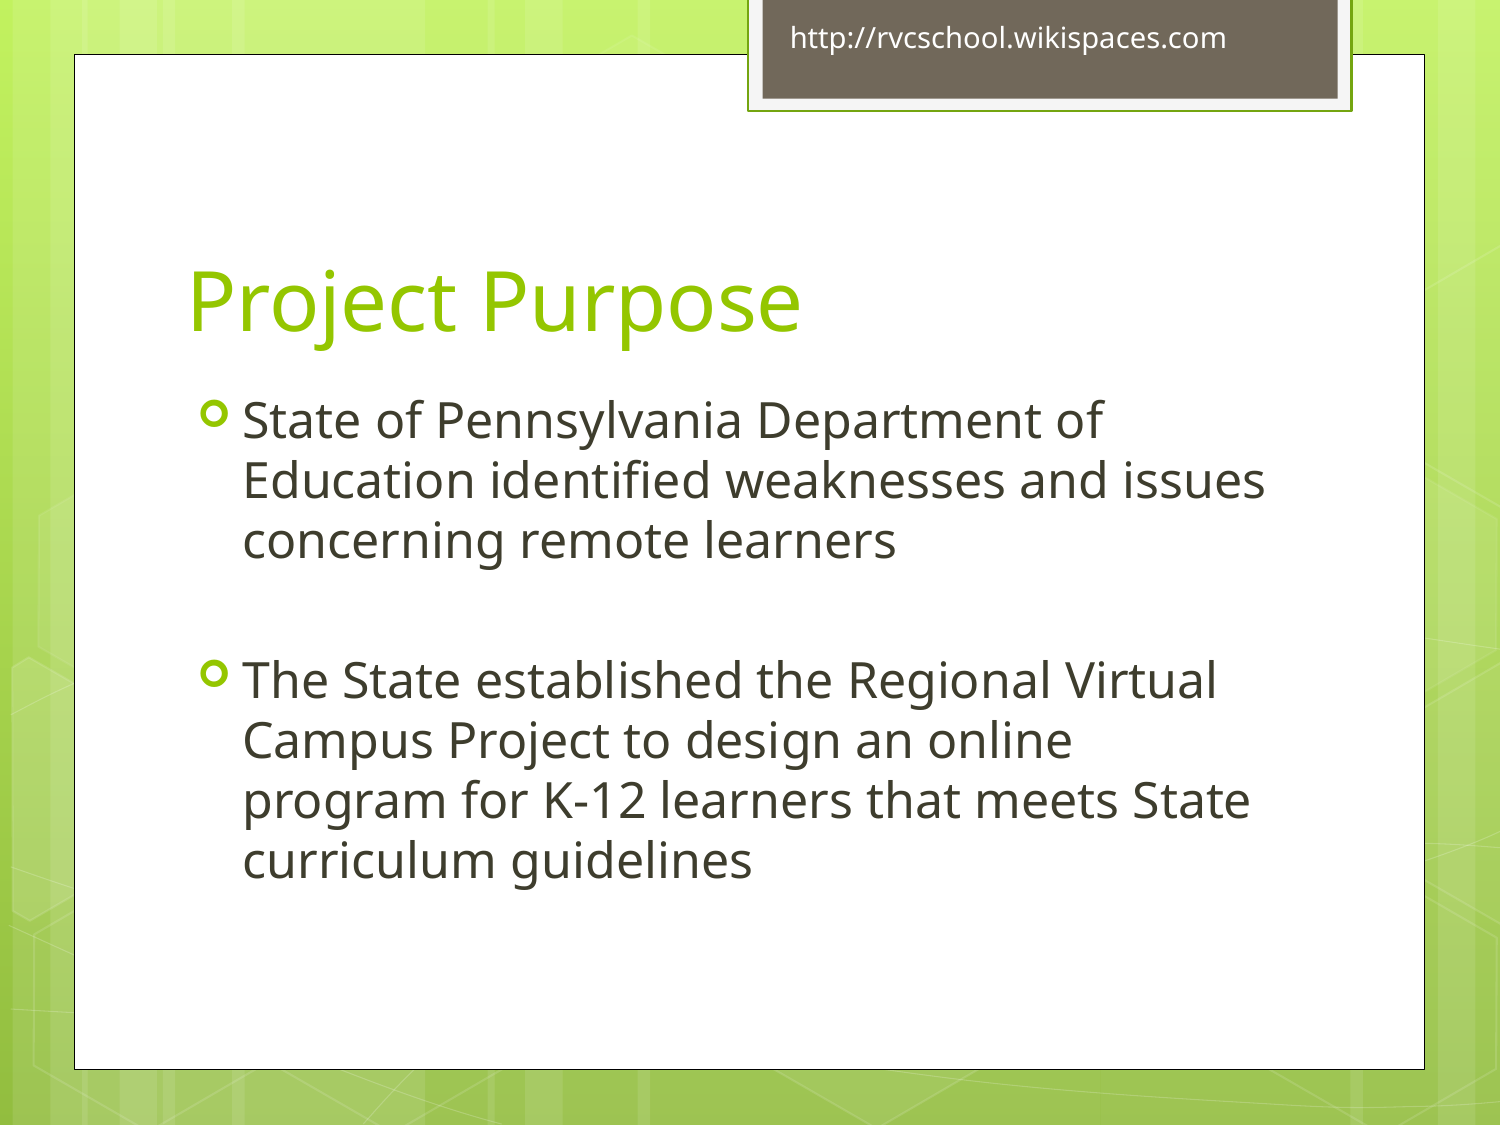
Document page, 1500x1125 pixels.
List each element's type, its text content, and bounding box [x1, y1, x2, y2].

title Project Purpose [171, 168, 1324, 357]
list State of Pennsylvania Department of Education identified weaknesses and issues concerning remote learners The State established the Regional Virtual Campus Project to design an online program for K-12 learners that meets State curriculum guidelines [171, 381, 1283, 957]
text_box http://rvcschool.wikispaces.com [774, 12, 1325, 63]
